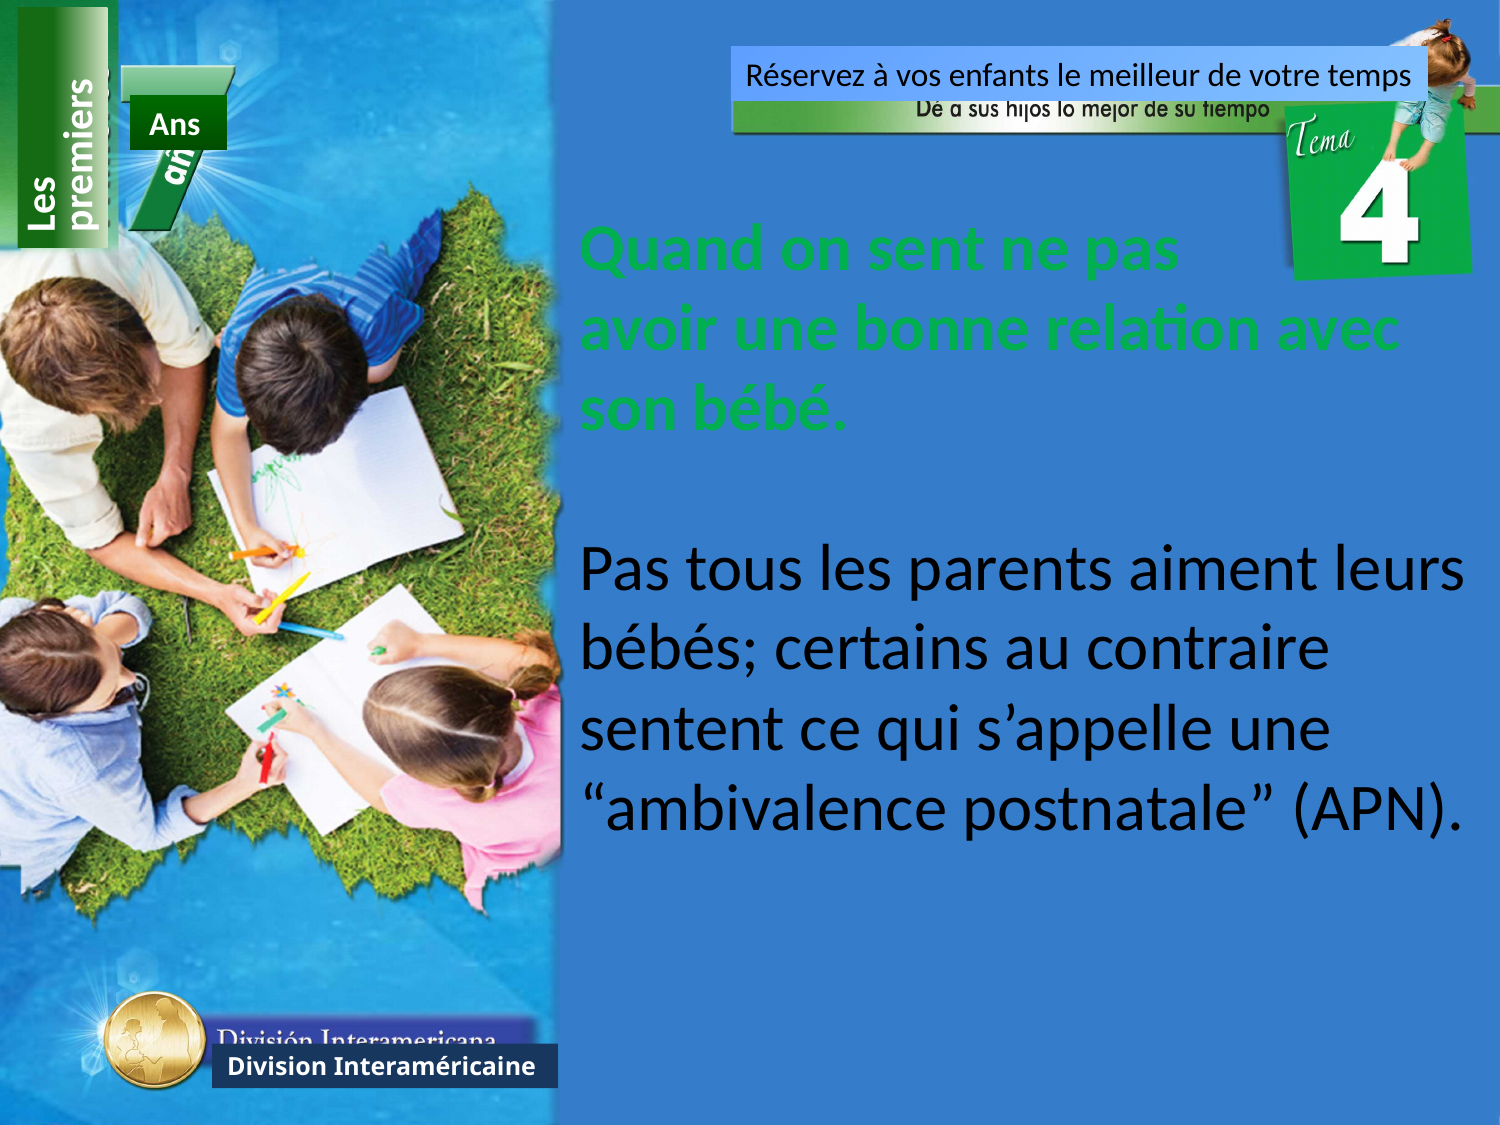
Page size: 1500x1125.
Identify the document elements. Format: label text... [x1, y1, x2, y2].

text_box Réservez à vos enfants le meilleur de votre temps [730, 46, 1428, 101]
text_box Ans [130, 95, 227, 150]
picture [0, 0, 1500, 1125]
text_box Division Interaméricaine [212, 1043, 558, 1089]
text_box Quand on sent ne pas avoir une bonne relation avec son bébé. Pas tous les parents aiment leurs bébés; certains au contraire sentent ce qui s’appelle une “ambivalence postnatale” (APN). [564, 196, 1500, 851]
text_box Les premiers [17, 7, 108, 248]
